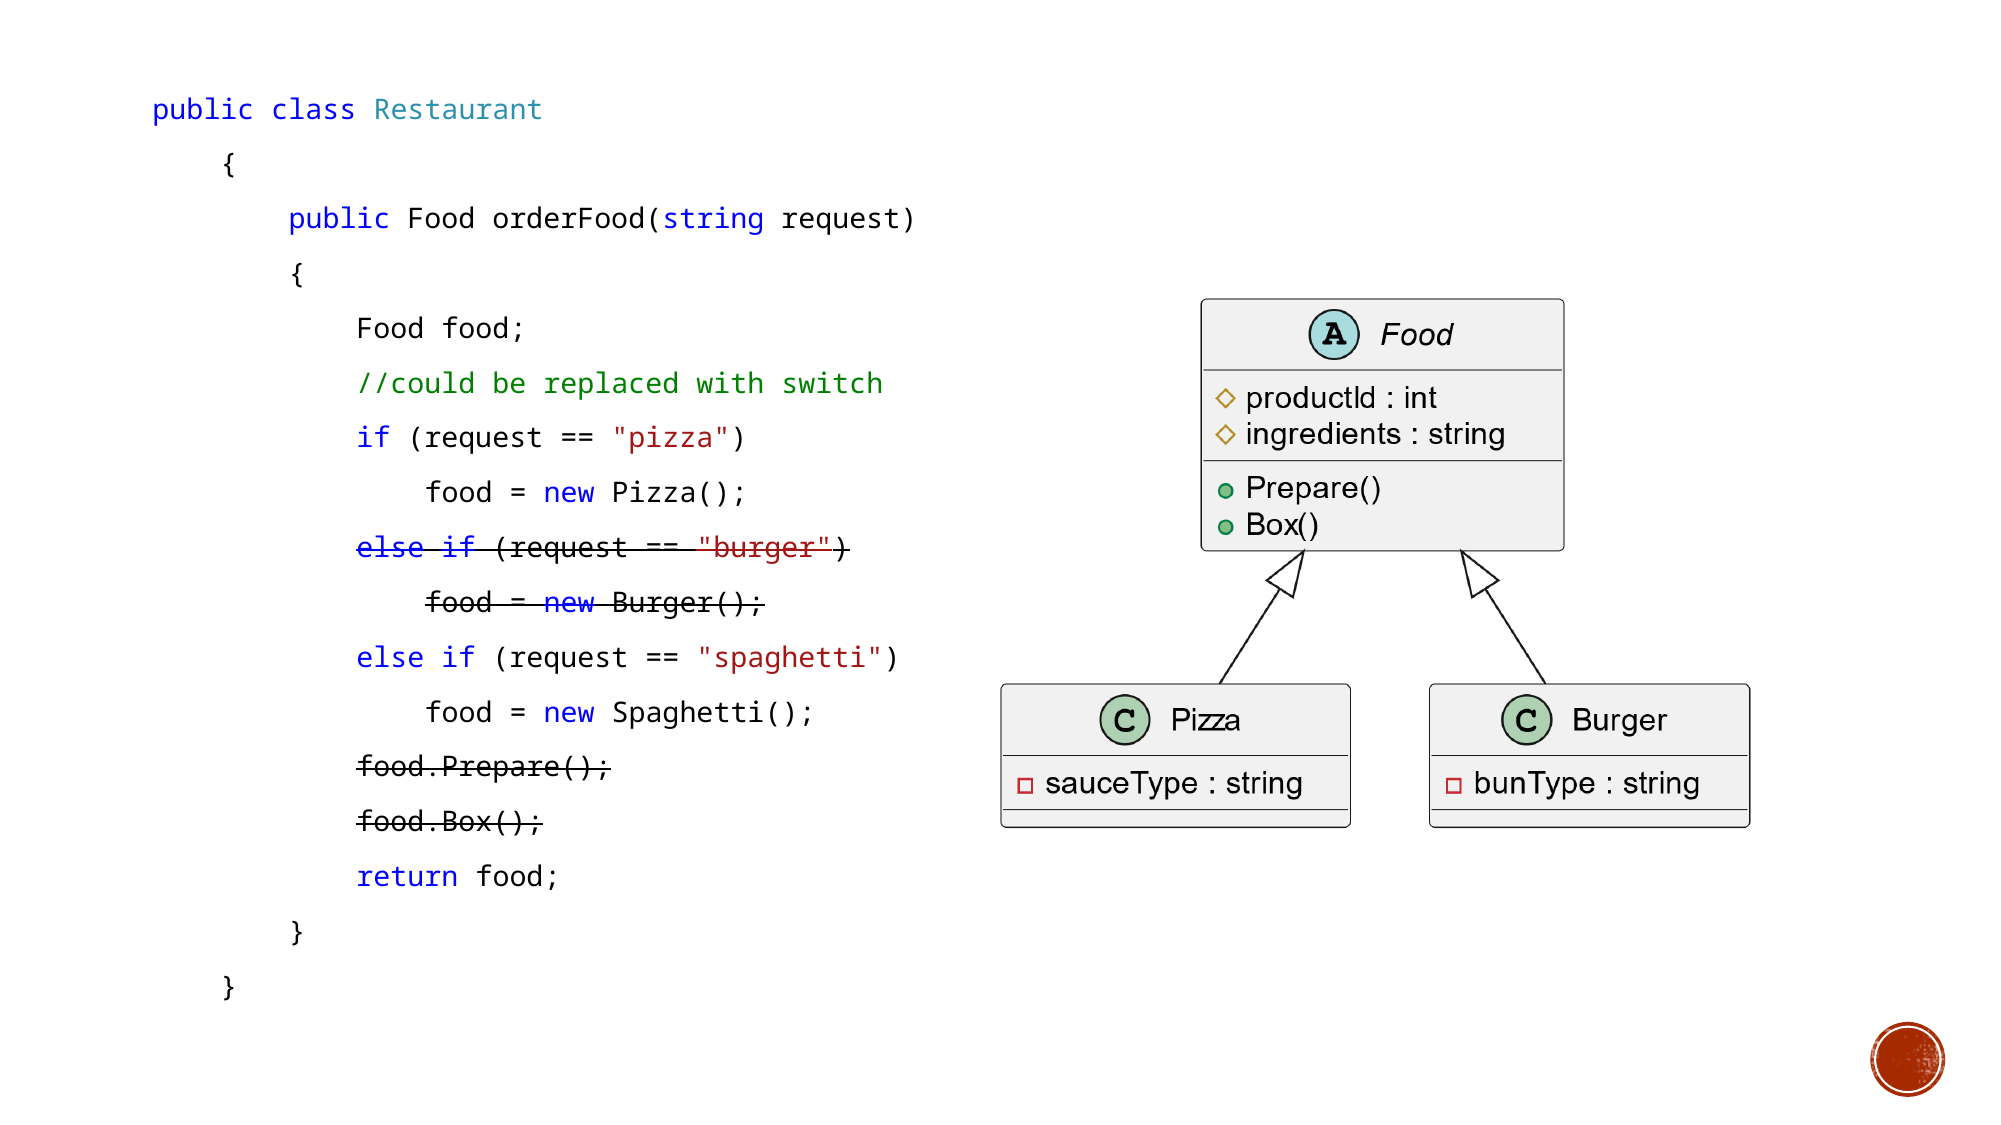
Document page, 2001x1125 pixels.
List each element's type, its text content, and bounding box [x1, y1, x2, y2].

list public class Restaurant { public Food orderFood(string request) { Food food; //could be replaced with switch if (request == "pizza") food = new Pizza(); else if (request == "burger") food = new Burger(); else if (request == "spaghetti") food = new Spaghetti(); food.Prepare(); food.Box(); return food; } } [137, 87, 1863, 1014]
picture [985, 283, 1764, 842]
